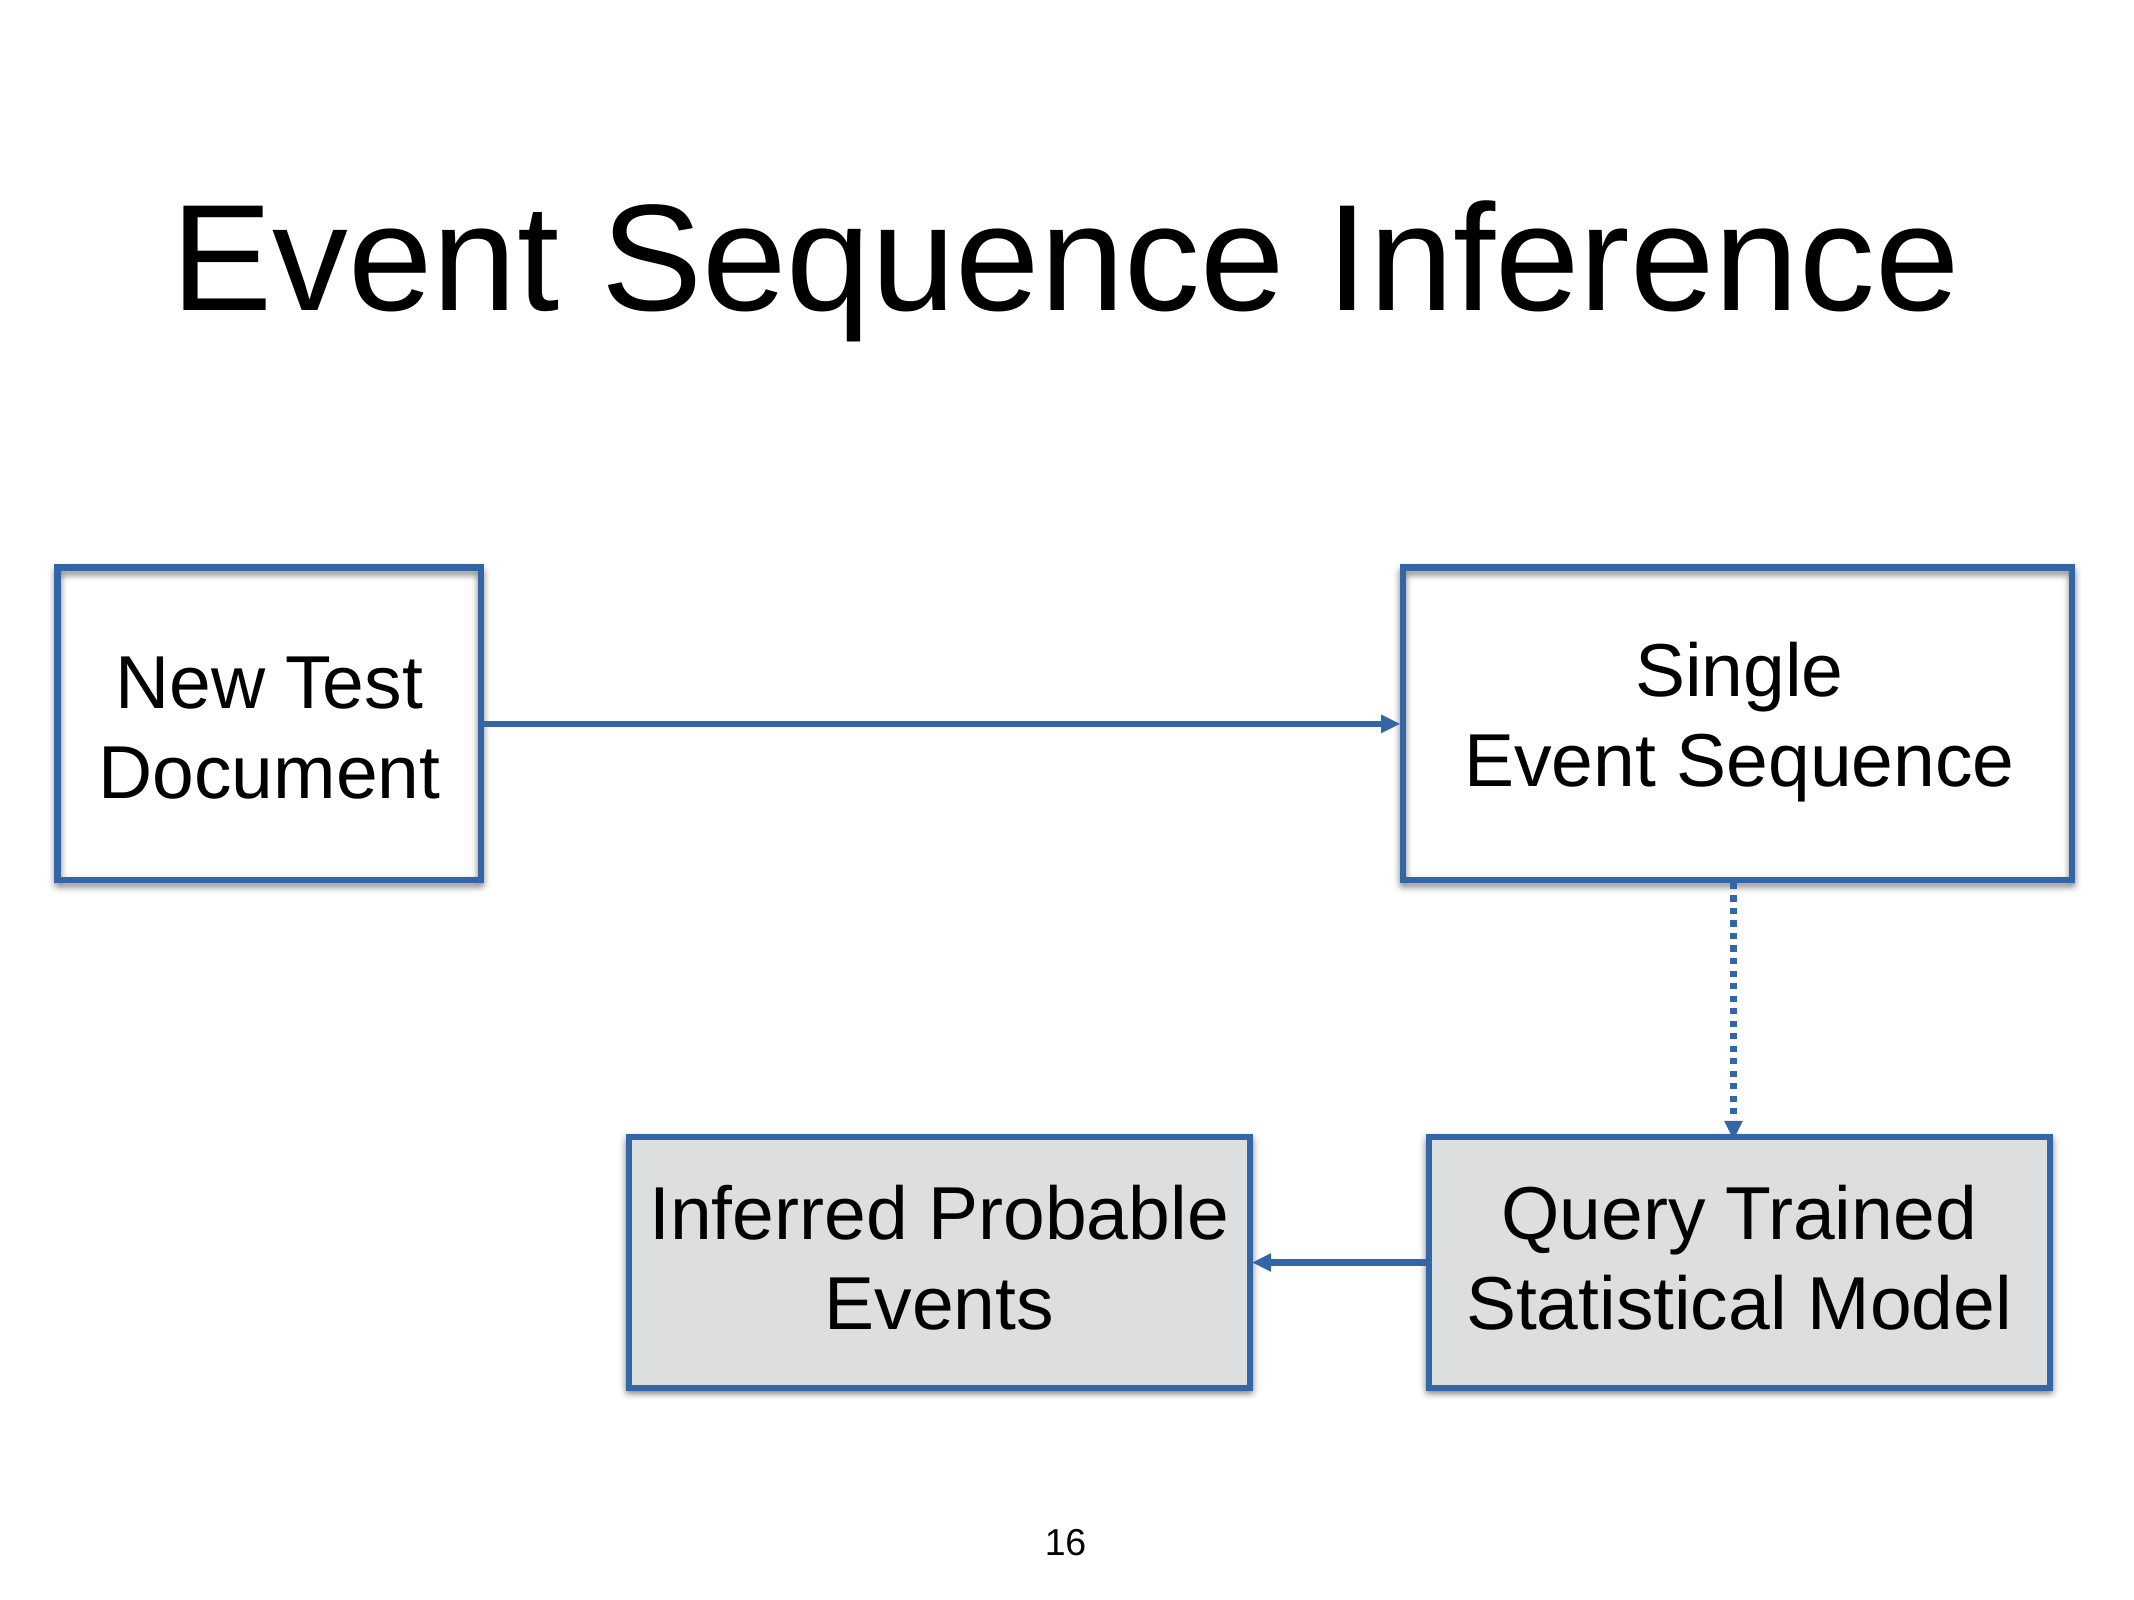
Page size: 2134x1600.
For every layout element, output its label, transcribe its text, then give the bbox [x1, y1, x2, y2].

text_box [484, 717, 1400, 731]
text_box [57, 567, 482, 881]
text_box [1252, 1256, 1427, 1269]
text_box Inferred Probable Events [641, 1156, 1238, 1354]
text_box [1402, 567, 2073, 881]
text_box [1428, 1137, 2050, 1388]
title Event Sequence Inference [155, 72, 1978, 428]
text_box [628, 1137, 1250, 1388]
slide_number 16 [1041, 1517, 1090, 1564]
text_box [1727, 1127, 1740, 1140]
text_box Query Trained Statistical Model [1457, 1156, 2021, 1354]
text_box Single Event Sequence [1416, 595, 2063, 828]
text_box New Test Document [90, 625, 449, 823]
